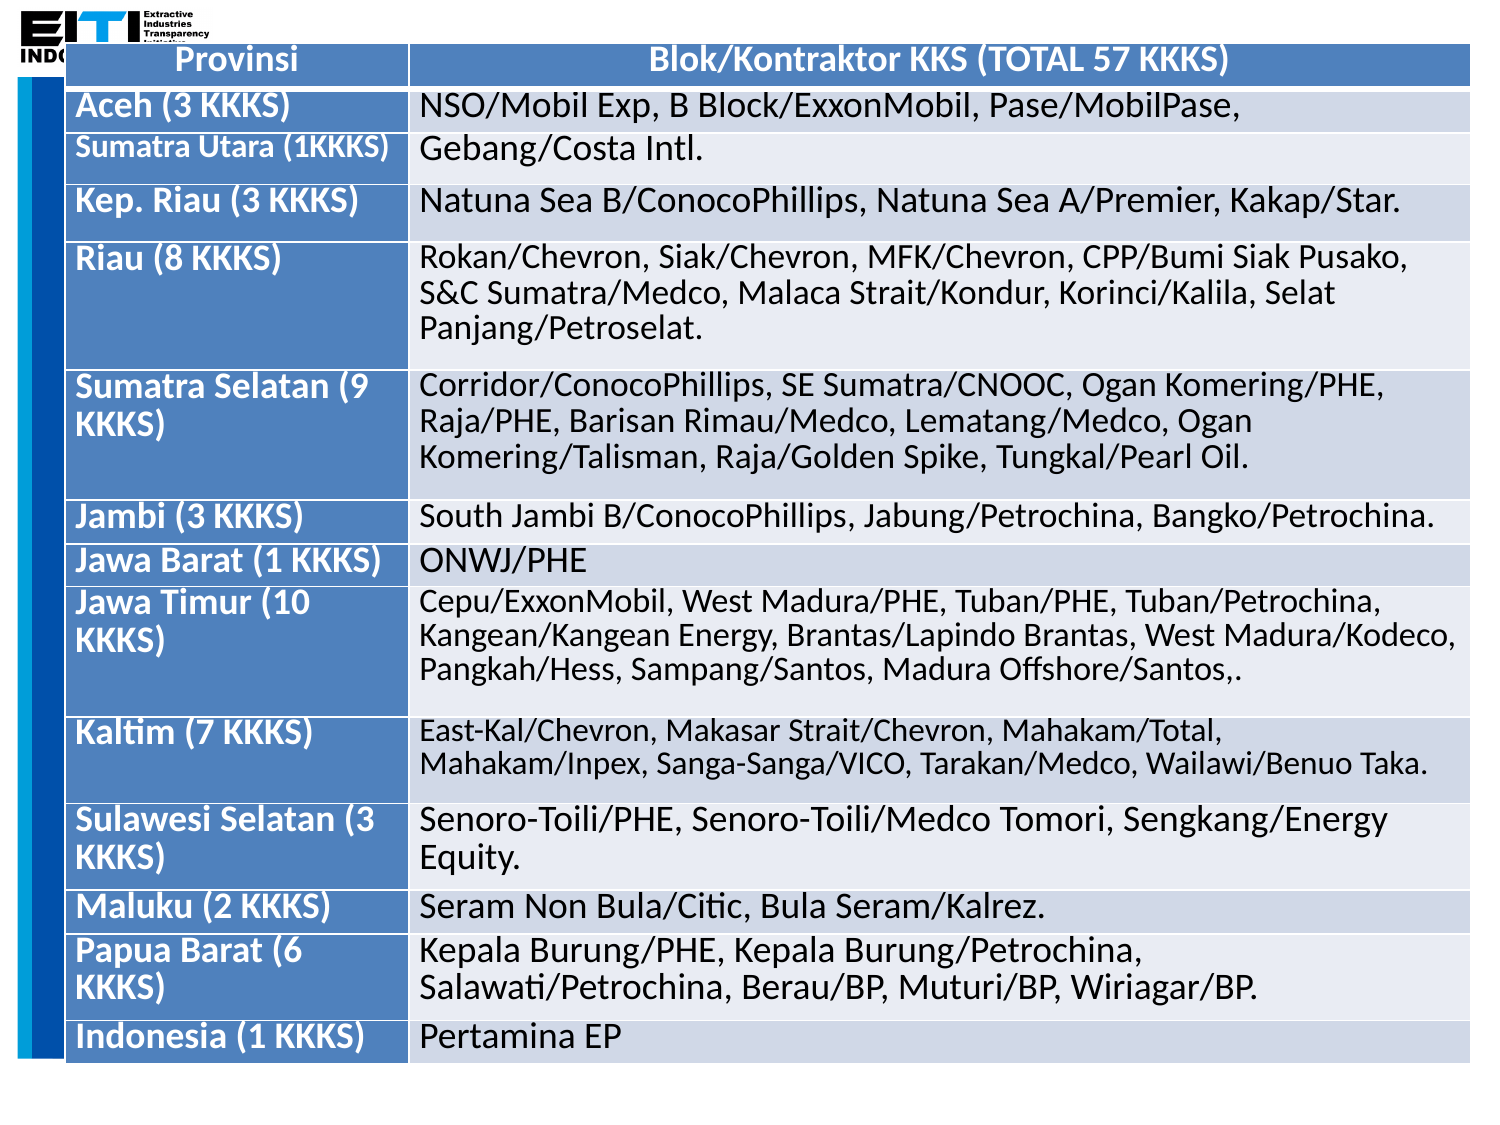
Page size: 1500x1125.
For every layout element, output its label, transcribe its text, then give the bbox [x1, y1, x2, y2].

table_cell Sulawesi Selatan (3 KKKS) [66, 804, 408, 889]
table_cell Corridor/ConocoPhillips, SE Sumatra/CNOOC, Ogan Komering/PHE, Raja/PHE, Barisan Rimau/Medco, Lematang/Medco, Ogan Komering/Talisman, Raja/Golden Spike, Tungkal/Pearl Oil. [410, 371, 1470, 499]
table_cell Seram Non Bula/Citic, Bula Seram/Kalrez. [410, 891, 1470, 933]
table_cell ONWJ/PHE [410, 545, 1470, 586]
table_cell East-Kal/Chevron, Makasar Strait/Chevron, Mahakam/Total, Mahakam/Inpex, Sanga-Sanga/VICO, Tarakan/Medco, Wailawi/Benuo Taka. [410, 718, 1470, 803]
table_cell Aceh (3 KKKS) [66, 92, 408, 132]
table_cell Kaltim (7 KKKS) [66, 718, 408, 803]
table_cell Kep. Riau (3 KKKS) [66, 185, 408, 241]
table_cell Indonesia (1 KKKS) [66, 1021, 408, 1063]
table_cell Riau (8 KKKS) [66, 243, 408, 369]
table_header Blok/Kontraktor KKS (TOTAL 57 KKKS) [410, 44, 1470, 86]
table_cell Jawa Timur (10 KKKS) [66, 587, 408, 716]
table_cell Gebang/Costa Intl. [410, 134, 1470, 184]
table_cell Papua Barat (6 KKKS) [66, 935, 408, 1020]
table_cell Pertamina EP [410, 1021, 1470, 1063]
table_cell Sumatra Utara (1KKKS) [66, 134, 408, 184]
table_cell Jambi (3 KKKS) [66, 501, 408, 543]
table_cell Kepala Burung/PHE, Kepala Burung/Petrochina, Salawati/Petrochina, Berau/BP, Muturi/BP, Wiriagar/BP. [410, 935, 1470, 1020]
table_cell Senoro-Toili/PHE, Senoro-Toili/Medco Tomori, Sengkang/Energy Equity. [410, 804, 1470, 889]
table_cell Jawa Barat (1 KKKS) [66, 545, 408, 586]
table_cell NSO/Mobil Exp, B Block/ExxonMobil, Pase/MobilPase, [410, 92, 1470, 132]
picture [17, 7, 213, 67]
table_cell Sumatra Selatan (9 KKKS) [66, 371, 408, 499]
table_cell South Jambi B/ConocoPhillips, Jabung/Petrochina, Bangko/Petrochina. [410, 501, 1470, 543]
table_cell Rokan/Chevron, Siak/Chevron, MFK/Chevron, CPP/Bumi Siak Pusako, S&C Sumatra/Medco, Malaca Strait/Kondur, Korinci/Kalila, Selat Panjang/Petroselat. [410, 243, 1470, 369]
table_cell Natuna Sea B/ConocoPhillips, Natuna Sea A/Premier, Kakap/Star. [410, 185, 1470, 241]
table_cell Maluku (2 KKKS) [66, 891, 408, 933]
table_cell Cepu/ExxonMobil, West Madura/PHE, Tuban/PHE, Tuban/Petrochina, Kangean/Kangean Energy, Brantas/Lapindo Brantas, West Madura/Kodeco, Pangkah/Hess, Sampang/Santos, Madura Offshore/Santos,. [410, 587, 1470, 716]
table_header Provinsi [66, 44, 408, 86]
